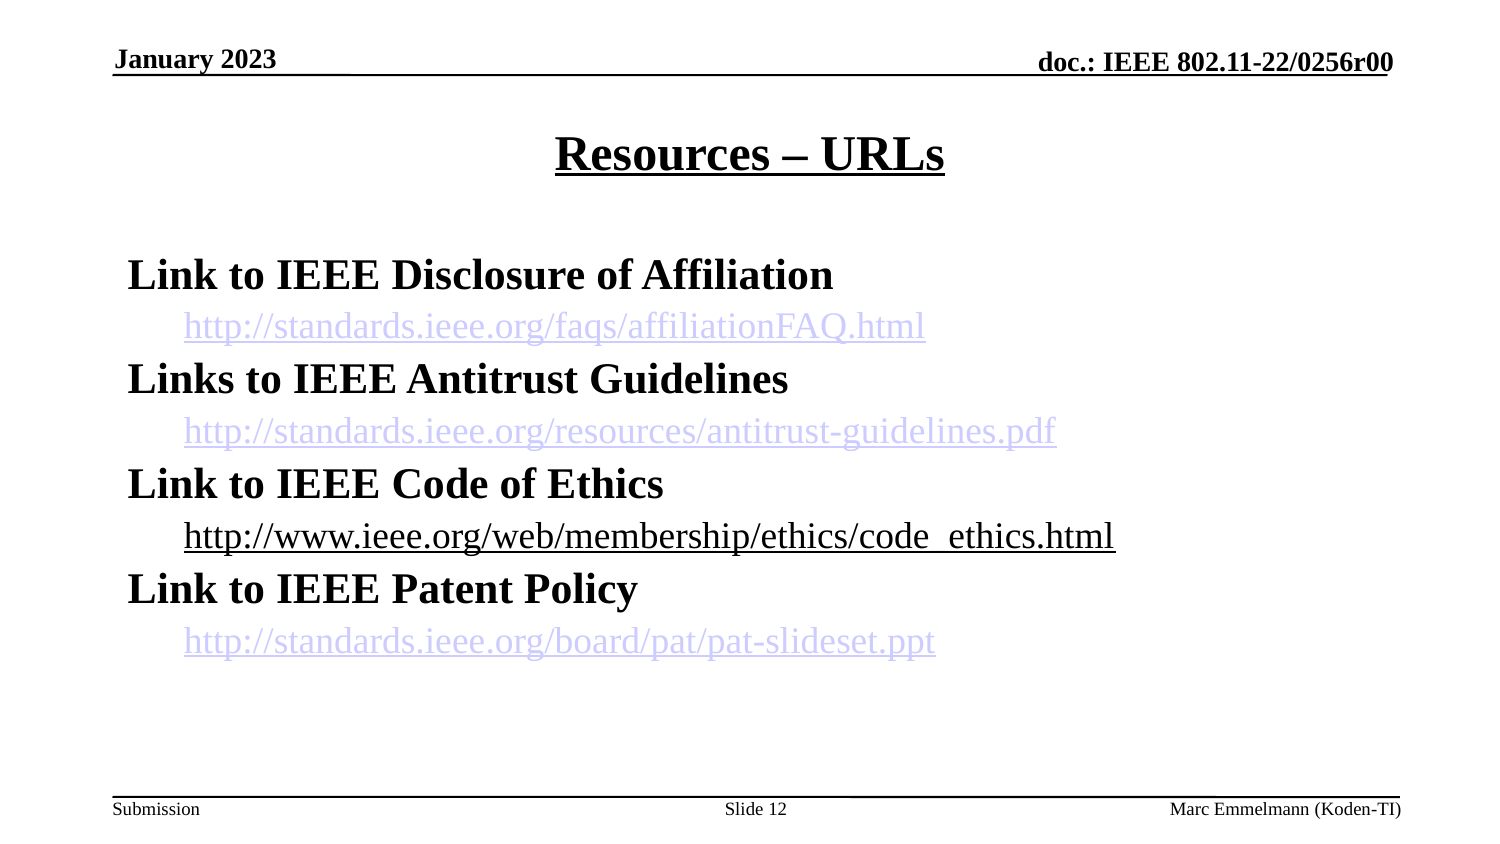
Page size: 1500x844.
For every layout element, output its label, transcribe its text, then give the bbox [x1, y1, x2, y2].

footer Marc Emmelmann (Koden-TI) [878, 796, 1402, 820]
slide_number Slide 12 [712, 796, 800, 842]
list Link to IEEE Disclosure of Affiliation http://standards.ieee.org/faqs/affiliationFAQ.html Links to IEEE Antitrust Guidelines http://standards.ieee.org/resources/antitrust-guidelines.pdf Link to IEEE Code of Ethics http://www.ieee.org/web/membership/ethics/code_ethics.html Link to IEEE Patent Policy http://standards.ieee.org/board/pat/pat-slideset.ppt [112, 243, 1388, 751]
title Resources – URLs [112, 84, 1388, 216]
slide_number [114, 40, 423, 75]
